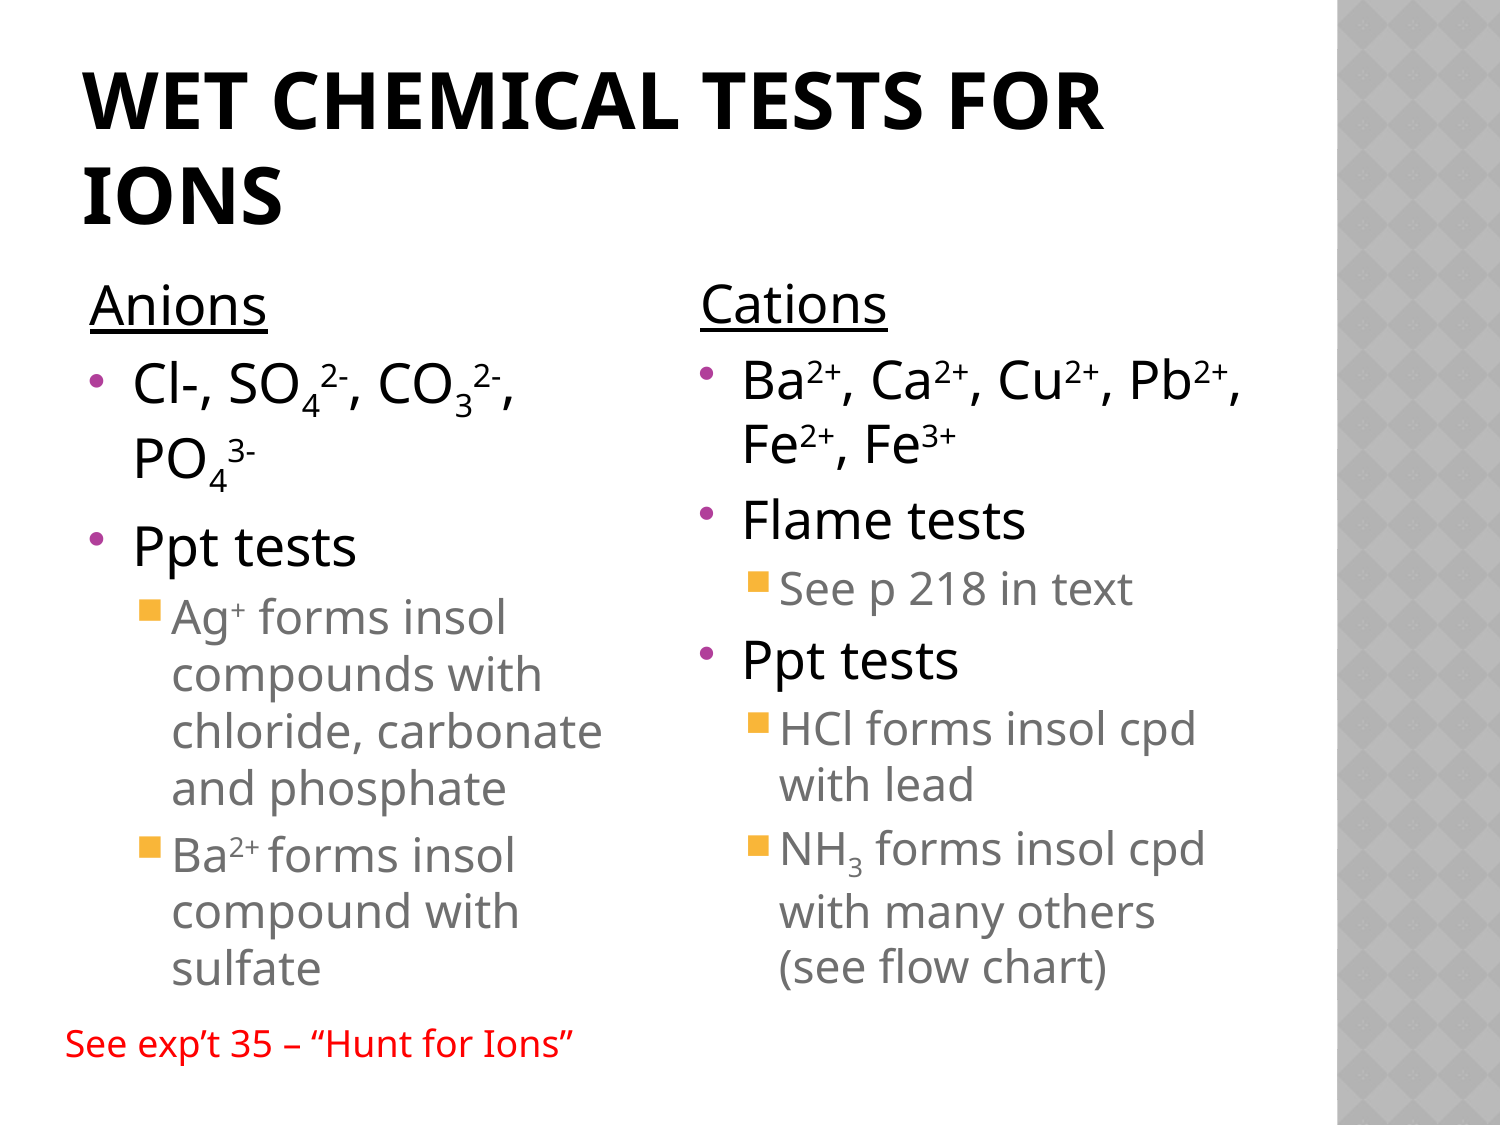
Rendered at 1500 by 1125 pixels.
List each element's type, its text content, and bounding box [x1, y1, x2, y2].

text_box See exp’t 35 – “Hunt for Ions” [49, 1012, 663, 1073]
list Anions Cl-, SO42-, CO32-, PO43- Ppt tests Ag+ forms insol compounds with chloride, carbonate and phosphate Ba2+ forms insol compound with sulfate [75, 262, 653, 1005]
title Wet chemical Tests for Ions [75, 52, 1263, 240]
list Cations Ba2+, Ca2+, Cu2+, Pb2+, Fe2+, Fe3+ Flame tests See p 218 in text Ppt tests HCl forms insol cpd with lead NH3 forms insol cpd with many others (see flow chart) [685, 262, 1263, 1005]
